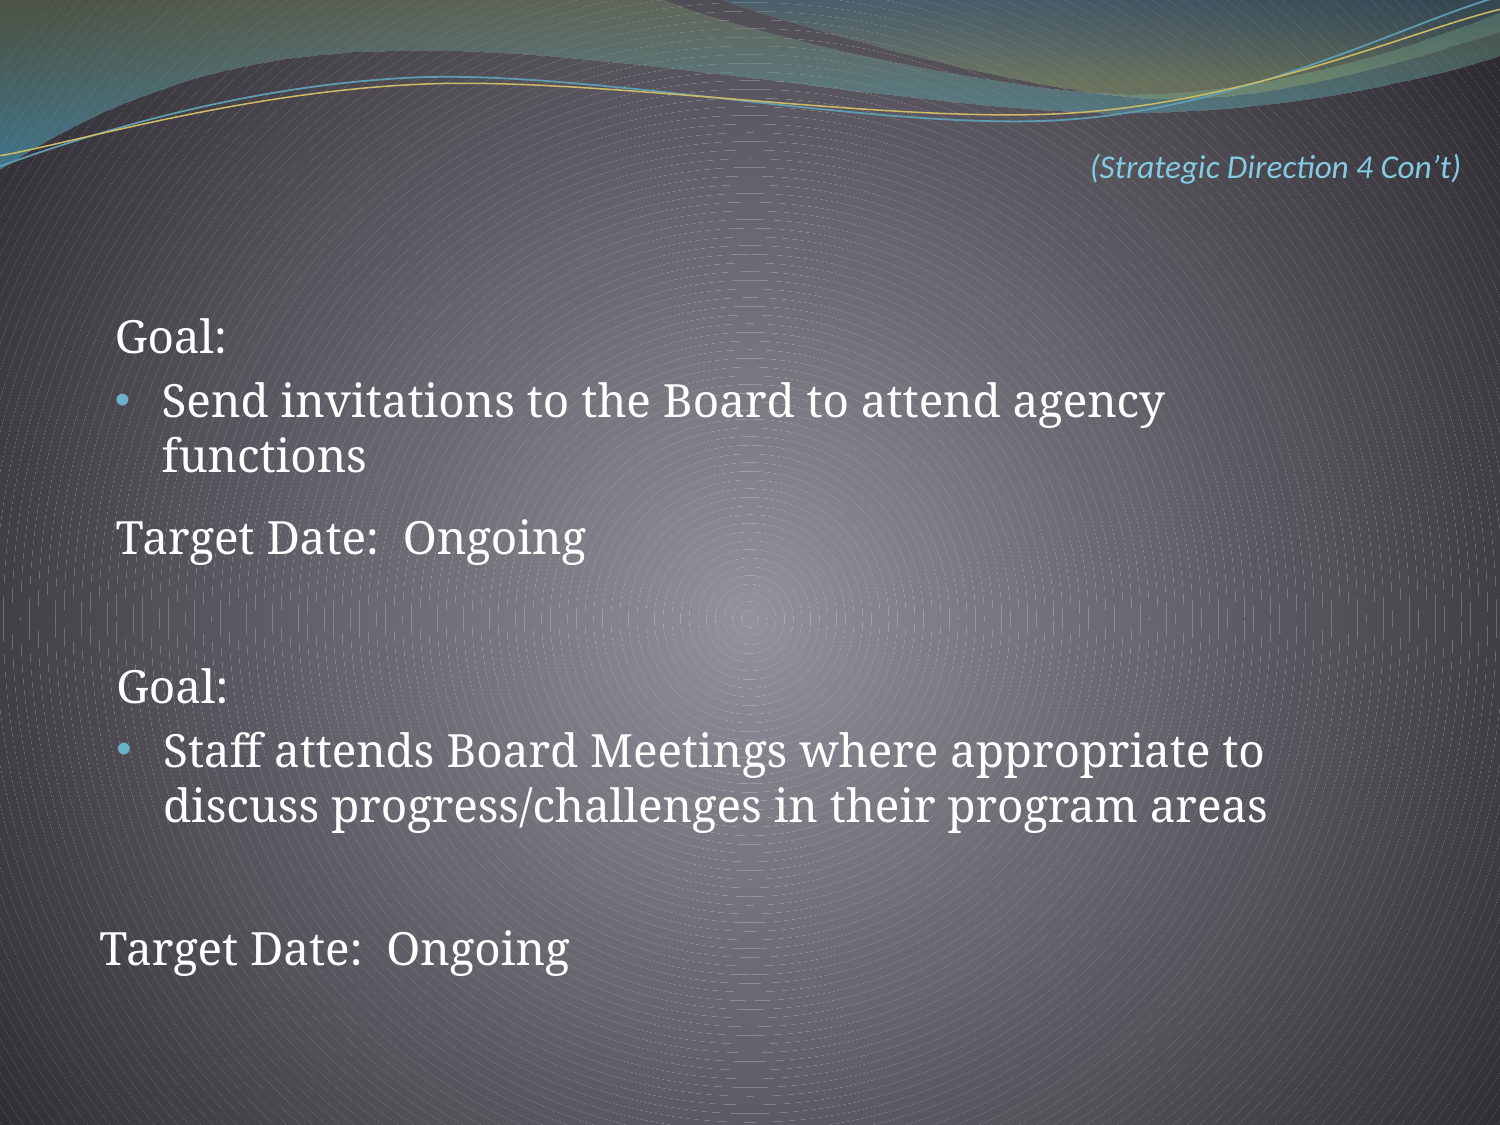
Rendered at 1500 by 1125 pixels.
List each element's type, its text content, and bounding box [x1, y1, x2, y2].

text_box Goal: Send invitations to the Board to attend agency functions [99, 300, 1350, 489]
text_box Goal: Staff attends Board Meetings where appropriate to discuss progress/challenges in their program areas [101, 649, 1340, 839]
text_box Target Date: Ongoing [115, 501, 1405, 614]
text_box Target Date: Ongoing [84, 912, 593, 983]
text_box (Strategic Direction 4 Con’t) [1074, 137, 1488, 193]
